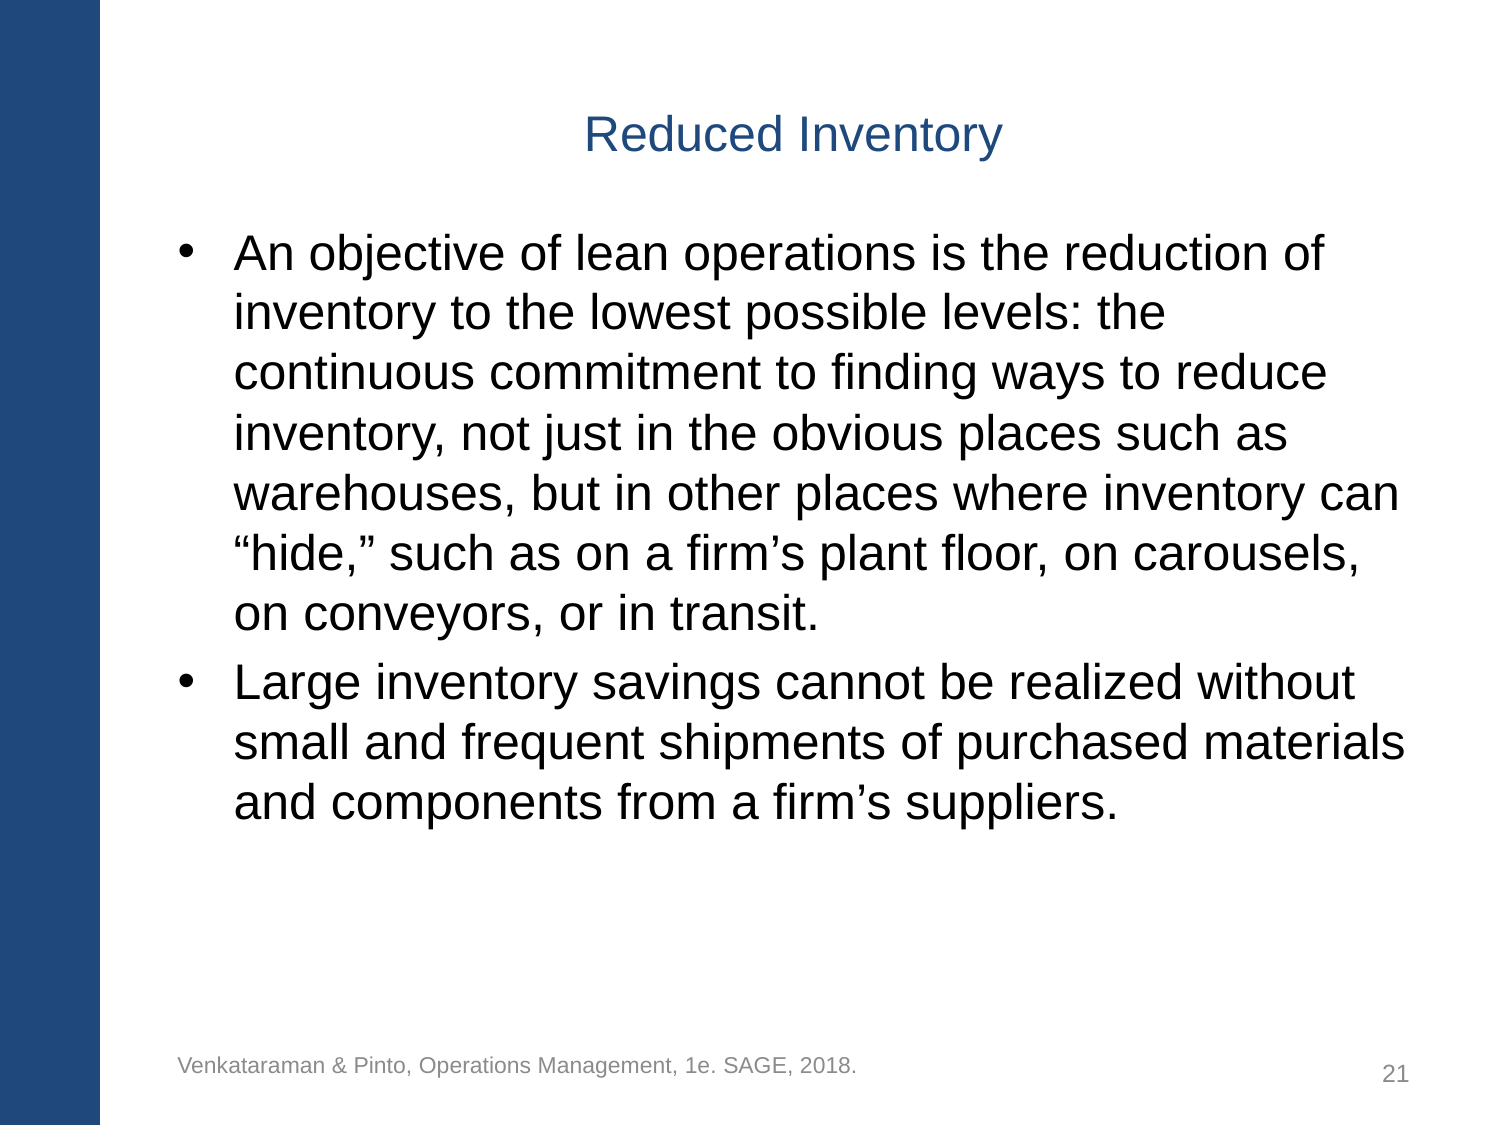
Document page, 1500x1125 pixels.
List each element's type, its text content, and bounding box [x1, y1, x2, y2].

list An objective of lean operations is the reduction of inventory to the lowest possible levels: the continuous commitment to finding ways to reduce inventory, not just in the obvious places such as warehouses, but in other places where inventory can “hide,” such as on a firm’s plant floor, on carousels, on conveyors, or in transit. Large inventory savings cannot be realized without small and frequent shipments of purchased materials and components from a firm’s suppliers. [162, 212, 1425, 1025]
title Reduced Inventory [162, 37, 1425, 212]
slide_number 21 [1350, 1042, 1425, 1103]
footer Venkataraman & Pinto, Operations Management, 1e. SAGE, 2018. [162, 1042, 1313, 1103]
